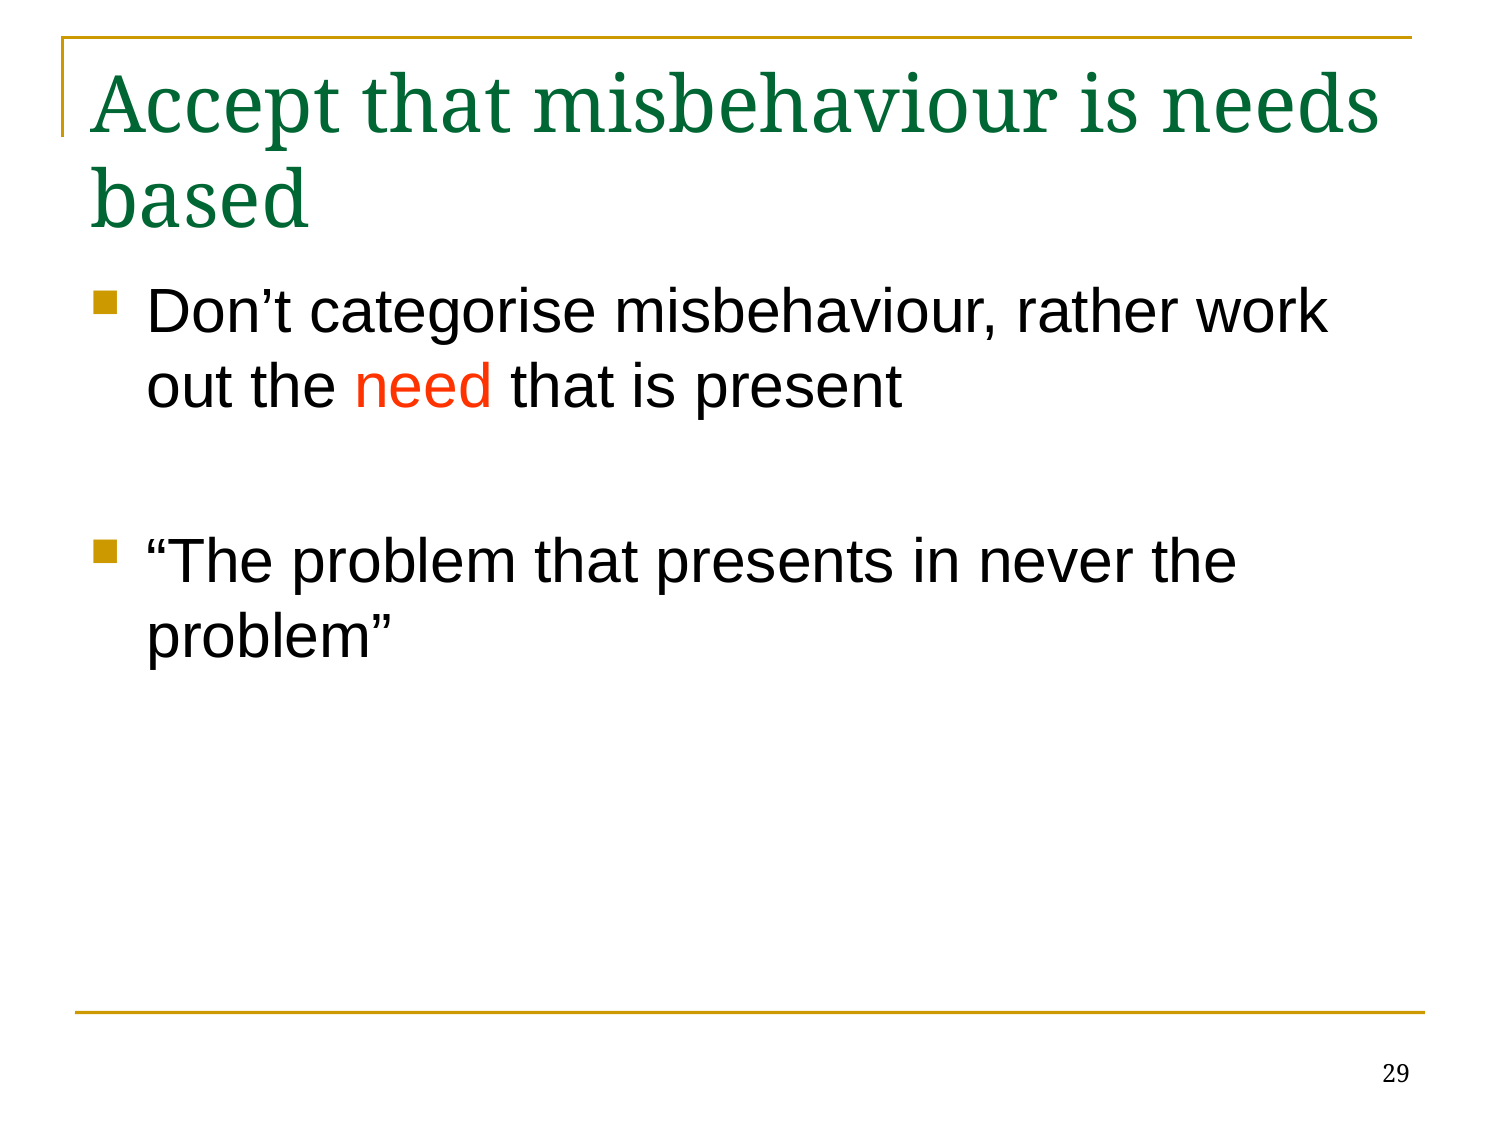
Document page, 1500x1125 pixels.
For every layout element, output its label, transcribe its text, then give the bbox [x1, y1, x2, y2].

title Accept that misbehaviour is needs based [74, 45, 1426, 233]
list Don’t categorise misbehaviour, rather work out the need that is present “The problem that presents in never the problem” [74, 262, 1426, 1006]
slide_number 29 [1074, 1023, 1426, 1100]
